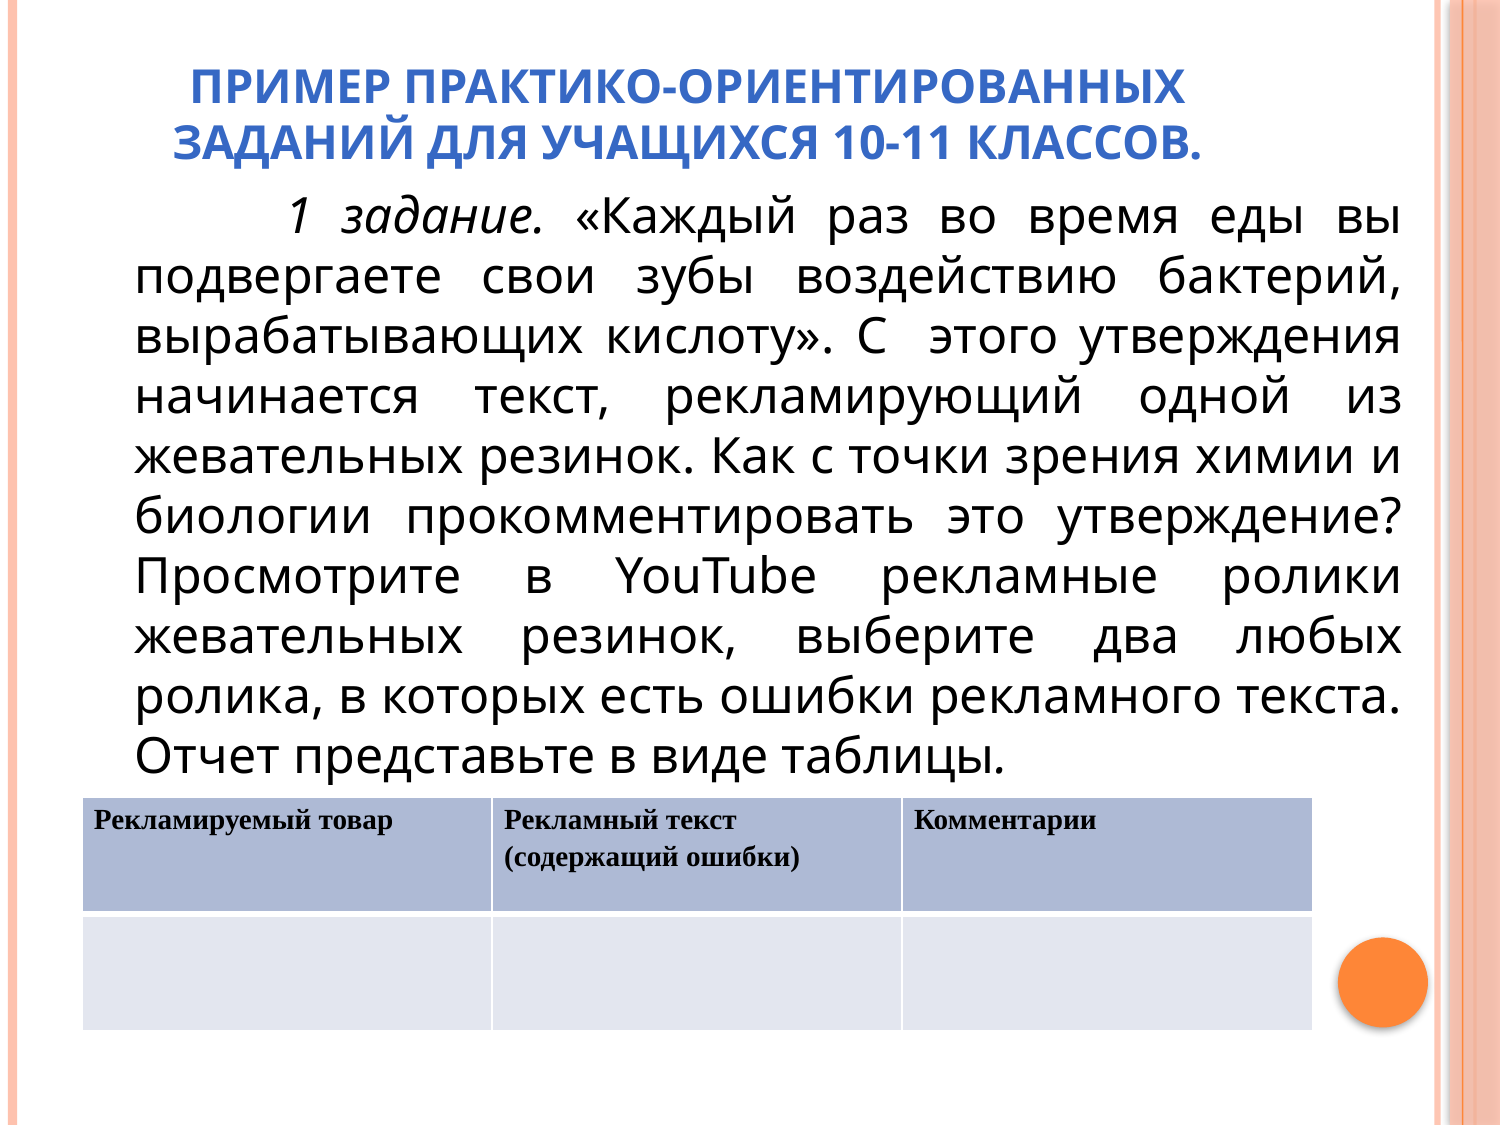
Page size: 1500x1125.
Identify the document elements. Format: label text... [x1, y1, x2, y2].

table_header Комментарии [903, 798, 1312, 911]
title Пример практико-ориентированных заданий для учащихся 10-11 классов. [75, 45, 1300, 175]
table_header Рекламный текст (содержащий ошибки) [493, 798, 901, 911]
table_header Рекламируемый товар [83, 798, 491, 911]
table_cell [903, 917, 1312, 1030]
table_cell [83, 917, 491, 1030]
table_cell [493, 917, 901, 1030]
list 1 задание. «Каждый раз во время еды вы подвергаете свои зубы воздействию бактерий, вырабатывающих кислоту». С этого утверждения начинается текст, рекламирующий одной из жевательных резинок. Как с точки зрения химии и биологии прокомментировать это утверждение? Просмотрите в YouTube рекламные ролики жевательных резинок, выберите два любых ролика, в которых есть ошибки рекламного текста. Отчет представьте в виде таблицы. [75, 175, 1418, 1062]
